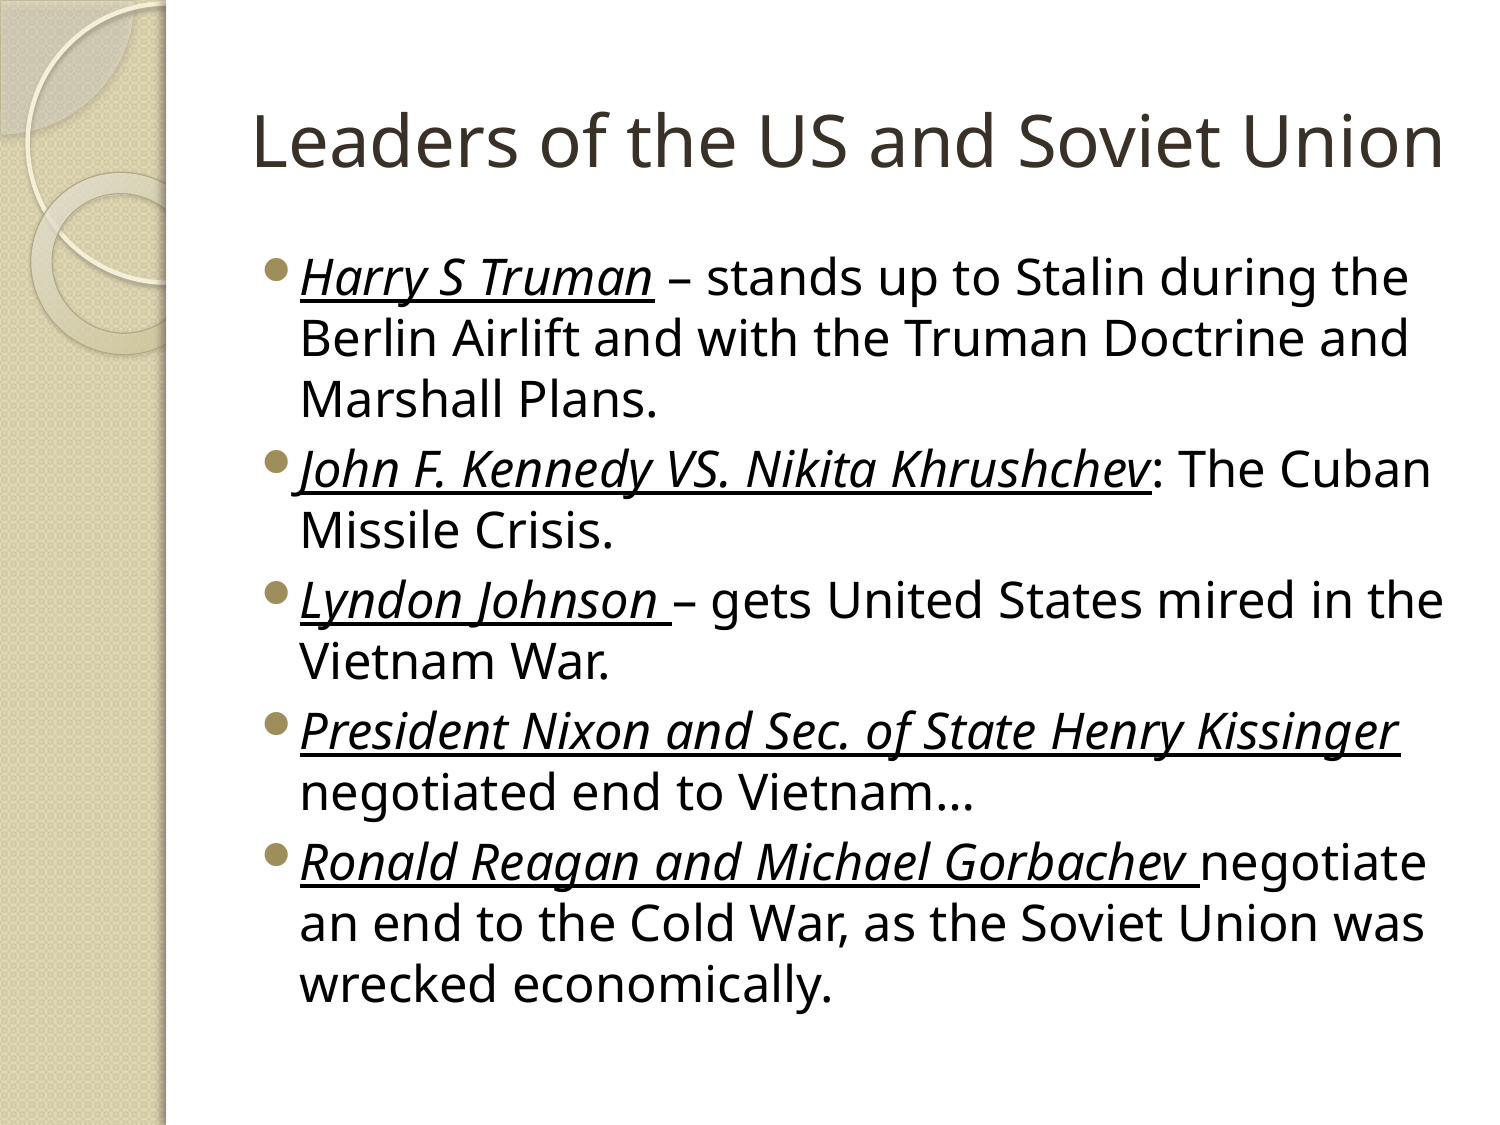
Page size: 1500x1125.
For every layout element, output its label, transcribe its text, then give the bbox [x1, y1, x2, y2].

title Leaders of the US and Soviet Union [235, 45, 1466, 233]
list Harry S Truman – stands up to Stalin during the Berlin Airlift and with the Truman Doctrine and Marshall Plans. John F. Kennedy VS. Nikita Khrushchev: The Cuban Missile Crisis. Lyndon Johnson – gets United States mired in the Vietnam War. President Nixon and Sec. of State Henry Kissinger negotiated end to Vietnam… Ronald Reagan and Michael Gorbachev negotiate an end to the Cold War, as the Soviet Union was wrecked economically. [235, 237, 1466, 1025]
